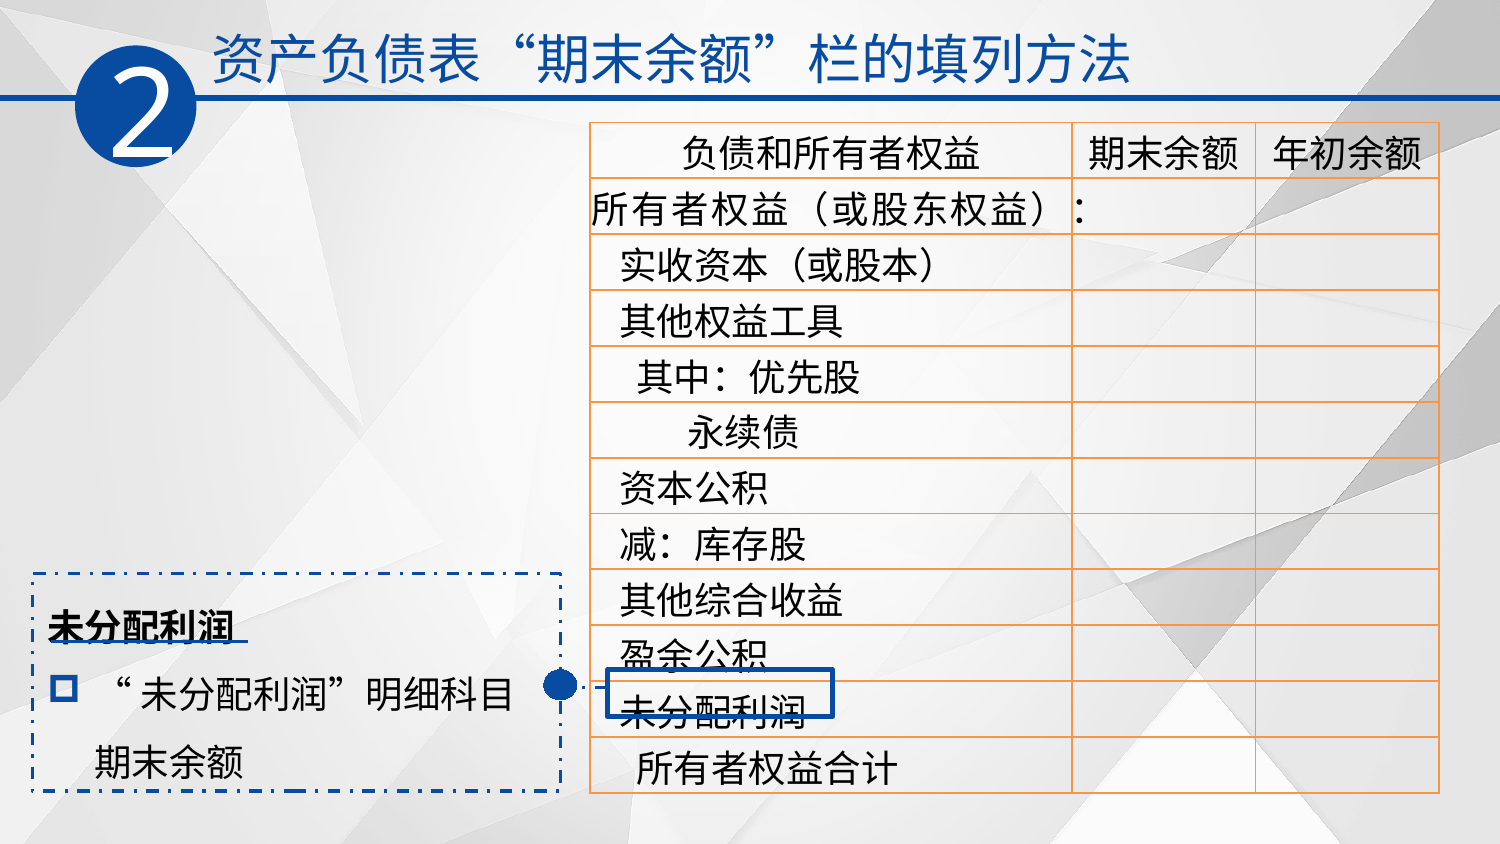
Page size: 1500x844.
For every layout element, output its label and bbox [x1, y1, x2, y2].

table_cell [1256, 626, 1438, 680]
text_box [0, 24, 1500, 171]
table_cell [1073, 682, 1255, 736]
table_cell [591, 235, 1071, 289]
table_cell [1073, 235, 1255, 289]
table_cell [1073, 403, 1255, 457]
table_cell [591, 403, 1071, 457]
picture [0, 101, 1500, 844]
table_cell [1256, 459, 1438, 513]
table_cell [591, 179, 1071, 233]
table_cell [1256, 179, 1438, 233]
table_cell [591, 738, 1071, 792]
table_cell [1073, 347, 1255, 401]
picture [0, 0, 1500, 95]
table_cell [591, 626, 1071, 680]
table_cell [1256, 682, 1438, 736]
table_header [1256, 123, 1438, 177]
table_cell [1073, 738, 1255, 792]
table_cell [1073, 291, 1255, 345]
table_cell [1256, 235, 1438, 289]
table_cell [591, 570, 1071, 624]
table_cell [1256, 738, 1438, 792]
table_cell [591, 347, 1071, 401]
table_cell [591, 682, 1071, 736]
table_cell [591, 459, 1071, 513]
text_box [32, 573, 833, 794]
table_cell [1073, 514, 1255, 568]
table_cell [591, 291, 1071, 345]
table_cell [1256, 347, 1438, 401]
table_cell [1073, 179, 1255, 233]
table_cell [1073, 626, 1255, 680]
table_cell [1073, 459, 1255, 513]
table_cell [1256, 514, 1438, 568]
table_cell [1256, 291, 1438, 345]
table_cell [1256, 403, 1438, 457]
table_header [1073, 123, 1255, 177]
table_cell [1256, 570, 1438, 624]
table_cell [591, 514, 1071, 568]
table_header [591, 123, 1071, 177]
table_cell [1073, 570, 1255, 624]
